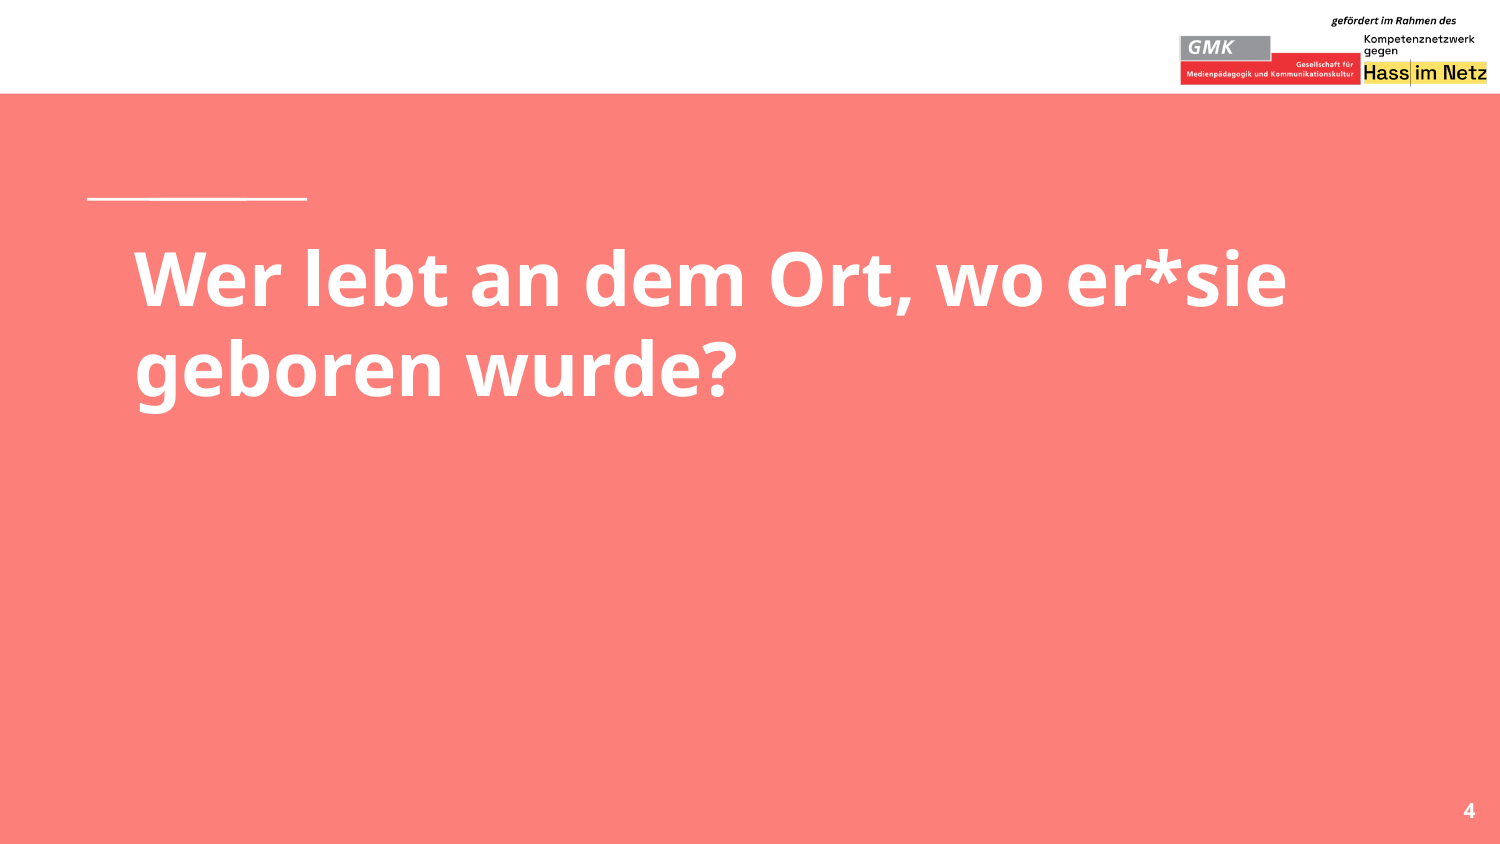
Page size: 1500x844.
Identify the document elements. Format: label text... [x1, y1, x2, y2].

picture [1177, 0, 1491, 94]
slide_number 4 [1400, 779, 1491, 844]
title Wer lebt an dem Ort, wo er*sie geboren wurde? [119, 216, 1381, 466]
